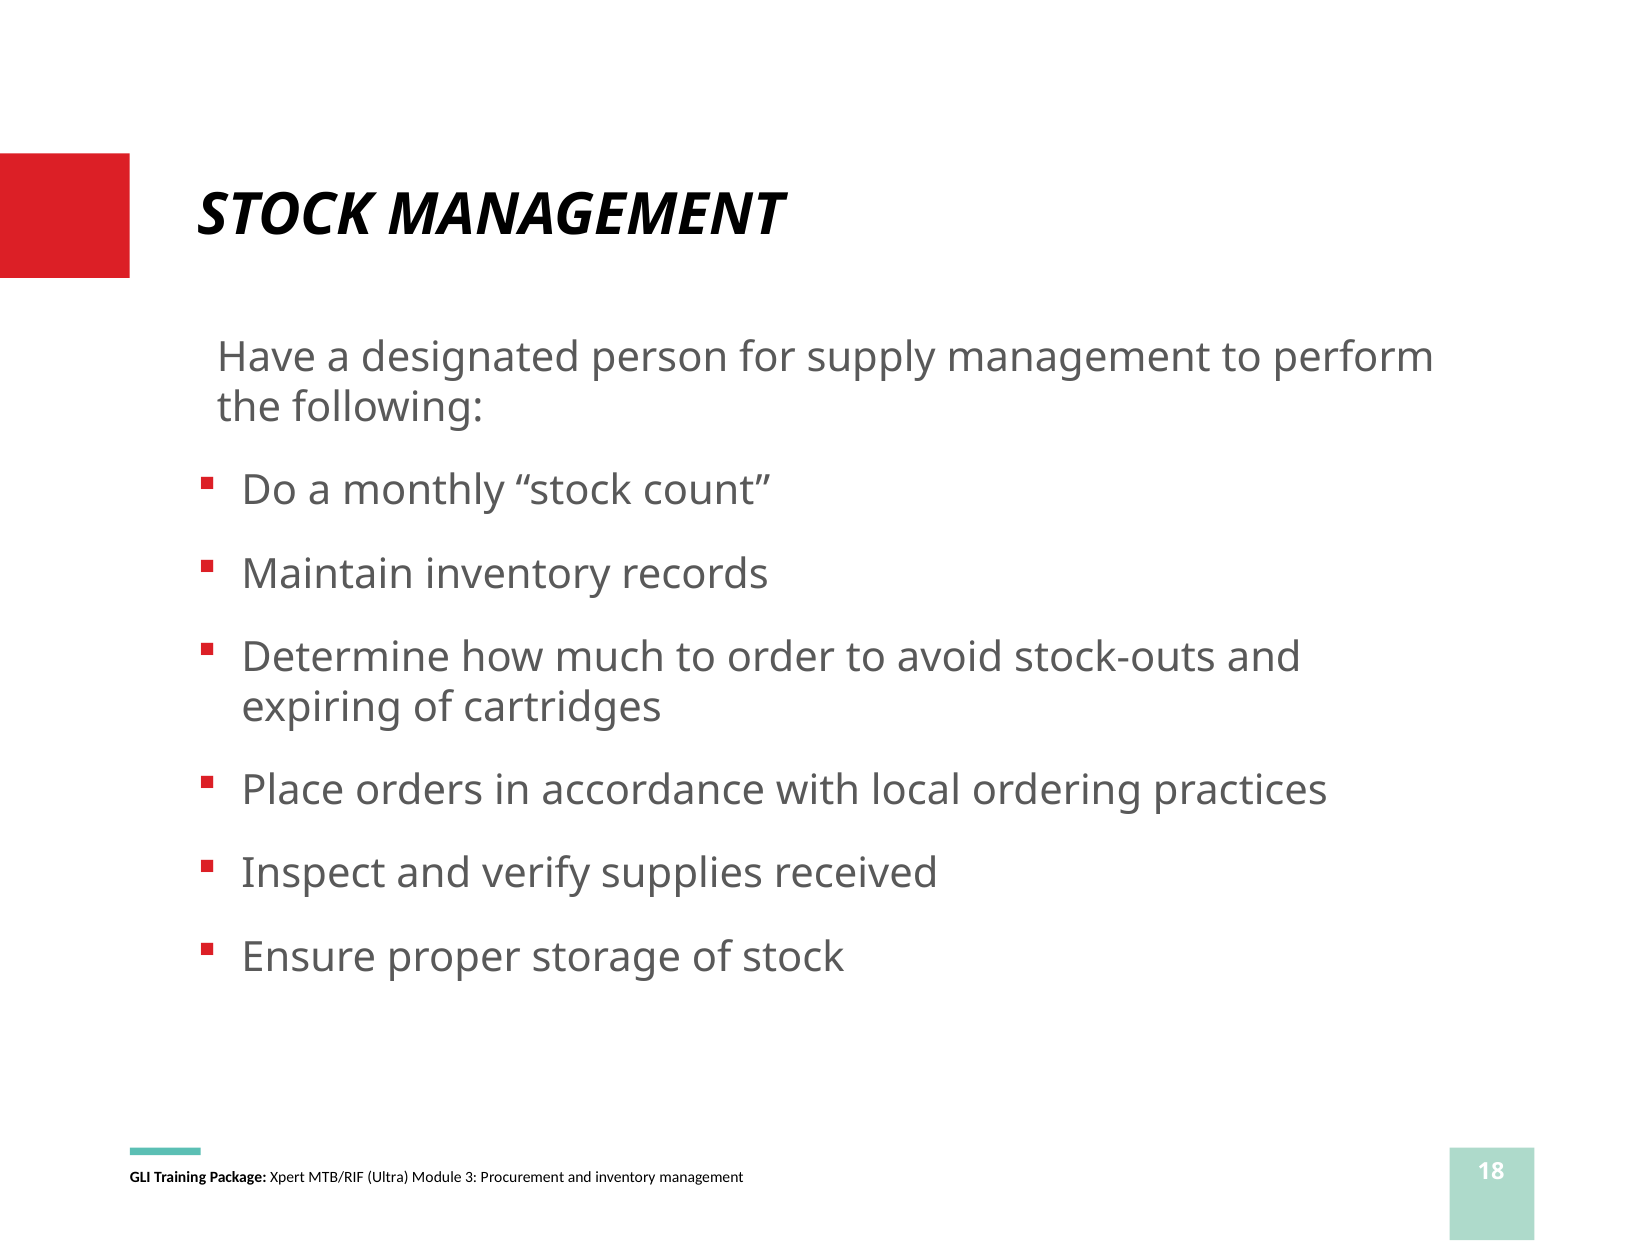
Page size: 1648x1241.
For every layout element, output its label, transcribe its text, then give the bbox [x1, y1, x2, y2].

title STOCK MANAGEMENT [197, 153, 1450, 278]
list Have a designated person for supply management to perform the following: Do a monthly “stock count” Maintain inventory records Determine how much to order to avoid stock-outs and expiring of cartridges Place orders in accordance with local ordering practices Inspect and verify supplies received Ensure proper storage of stock [197, 330, 1450, 1087]
